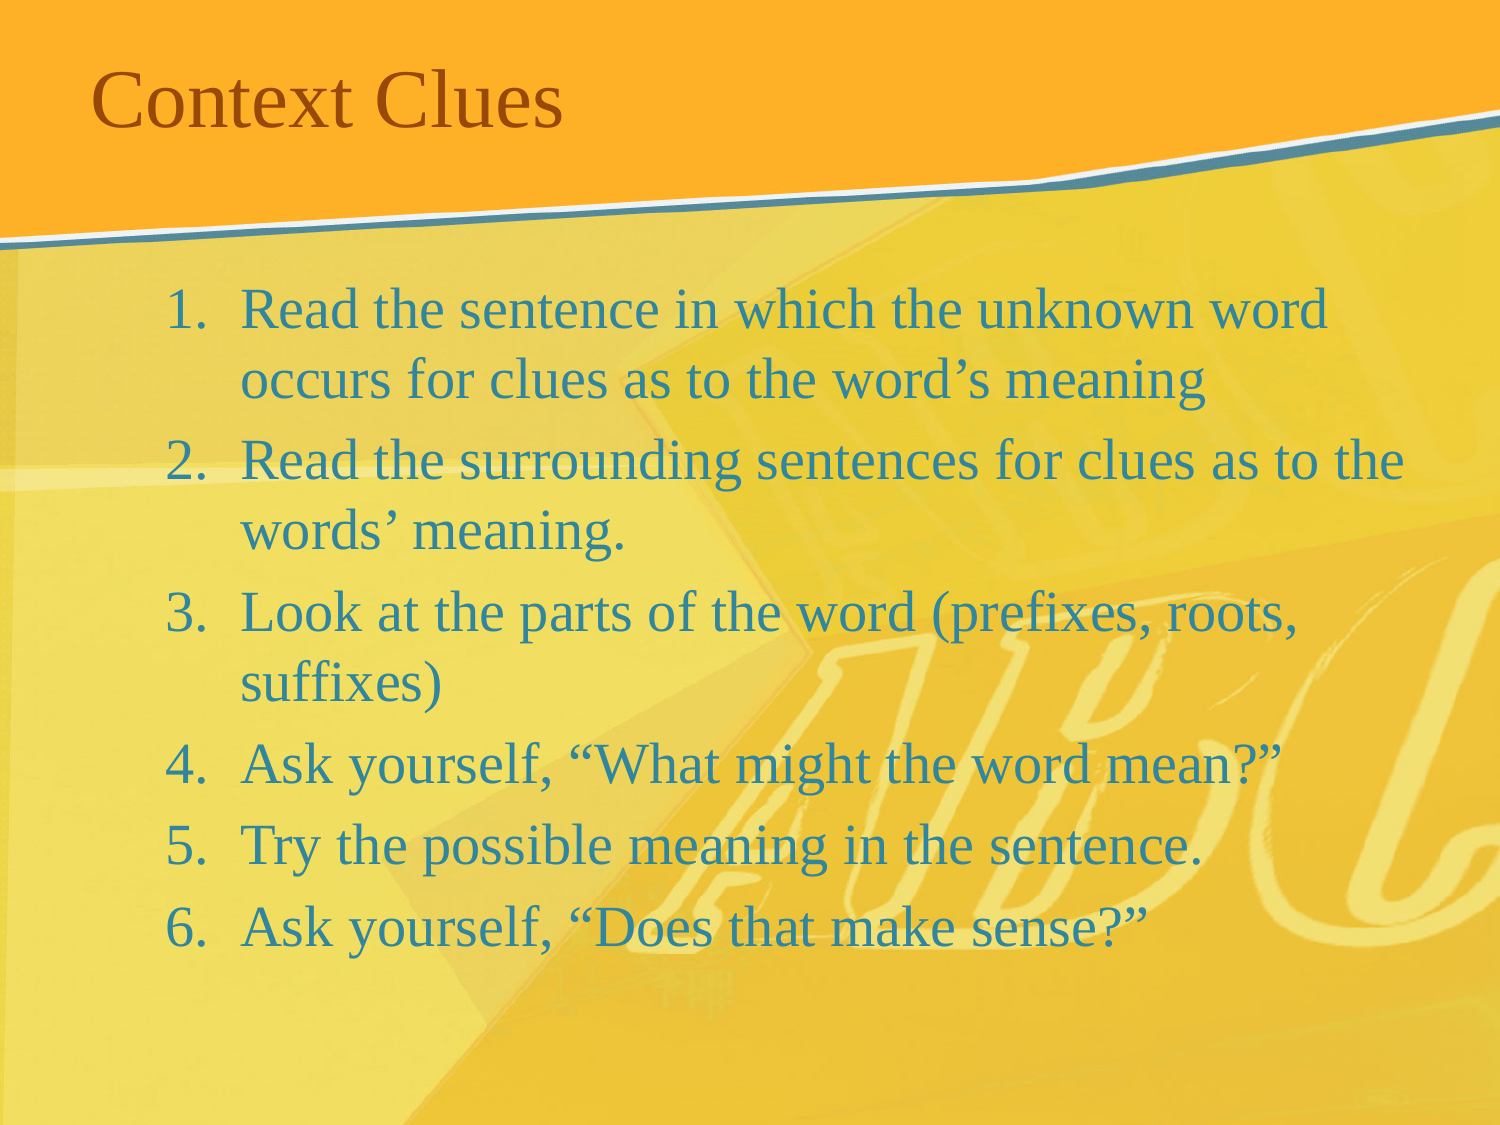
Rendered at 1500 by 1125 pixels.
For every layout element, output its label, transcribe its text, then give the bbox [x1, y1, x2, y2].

picture [0, 0, 1500, 1125]
title Context Clues [74, 0, 1426, 188]
list Read the sentence in which the unknown word occurs for clues as to the word’s meaning Read the surrounding sentences for clues as to the words’ meaning. Look at the parts of the word (prefixes, roots, suffixes) Ask yourself, “What might the word mean?” Try the possible meaning in the sentence. Ask yourself, “Does that make sense?” [74, 262, 1426, 1006]
